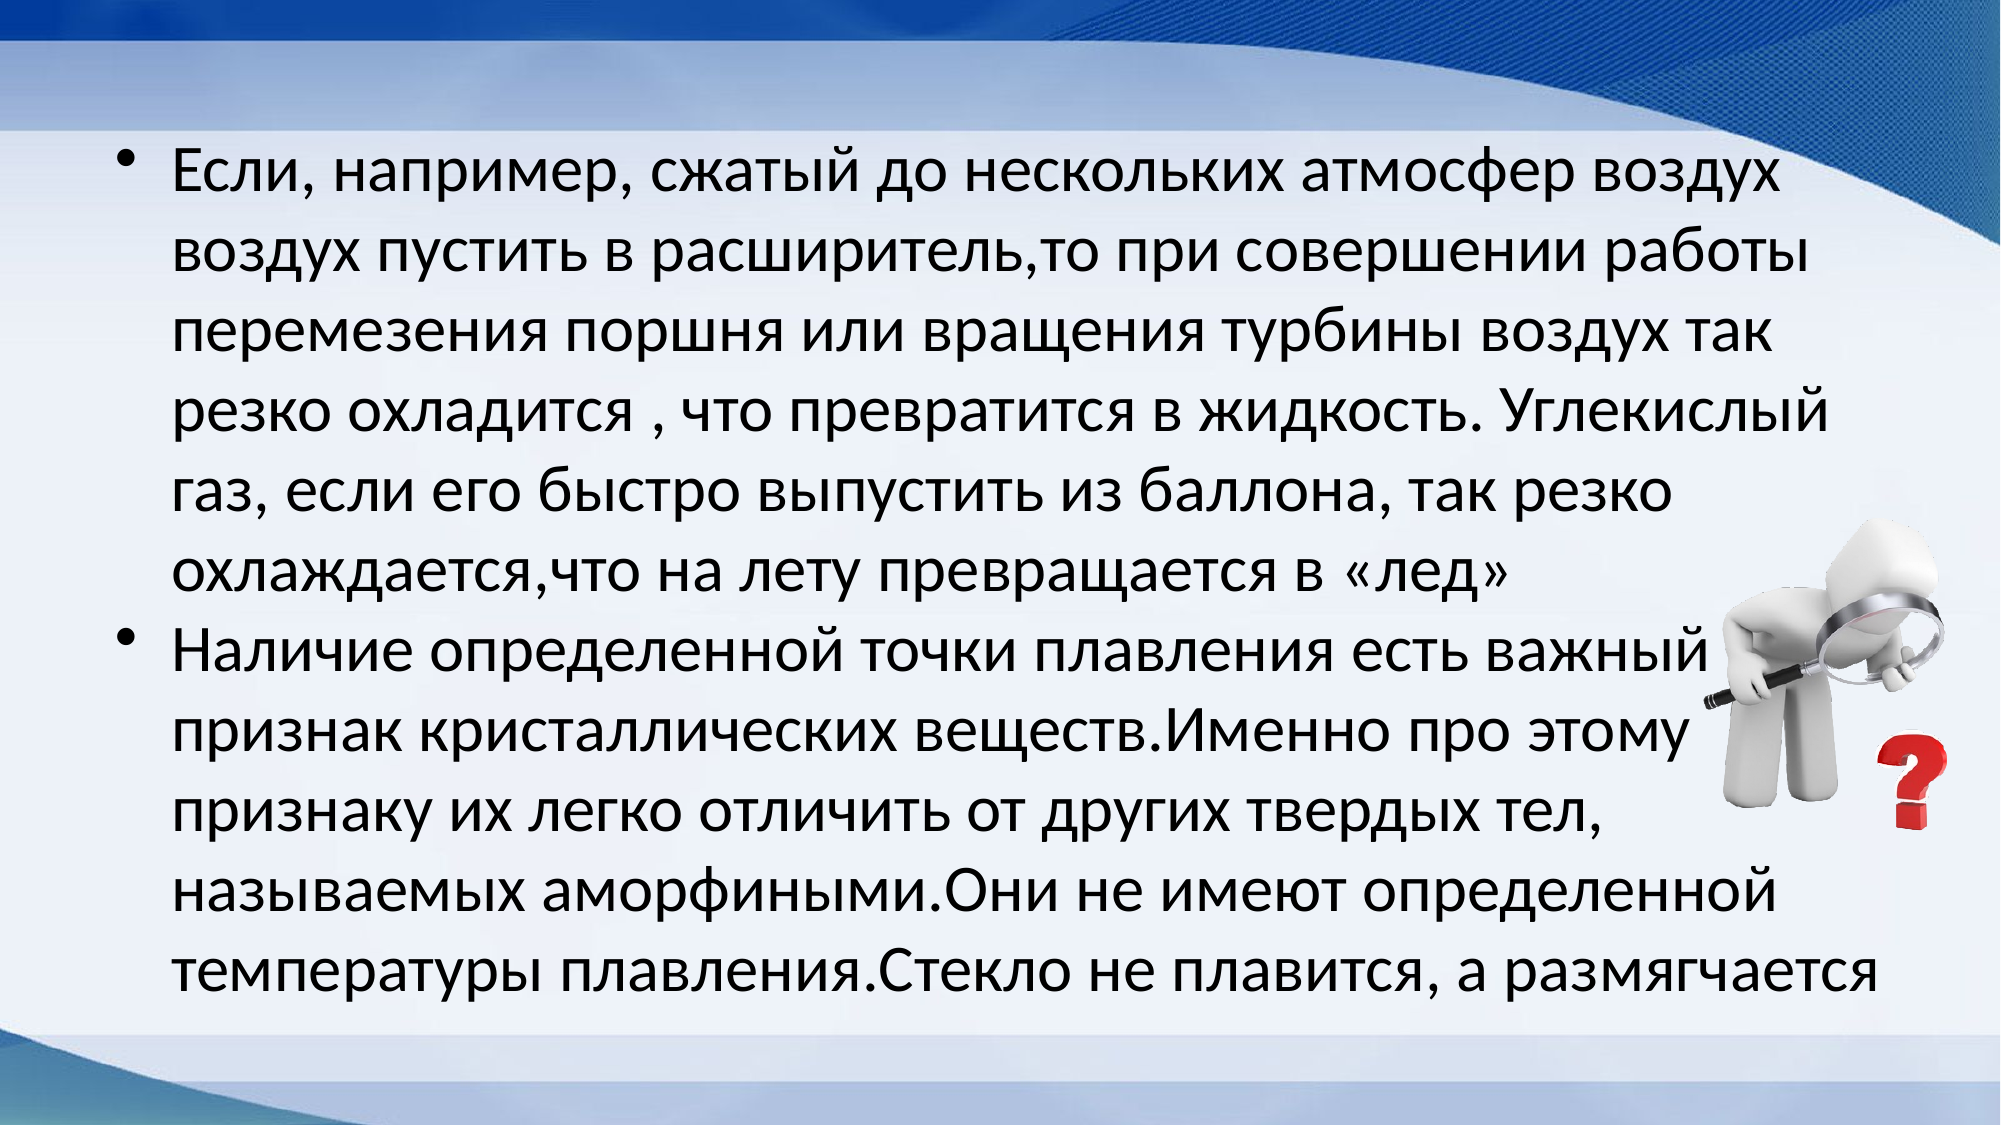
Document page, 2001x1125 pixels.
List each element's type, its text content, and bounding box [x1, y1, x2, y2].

list Если, например, сжатый до нескольких атмосфер воздух воздух пустить в расширитель,то при совершении работы перемезения поршня или вращения турбины воздух так резко охладится , что превратится в жидкость. Углекислый газ, если его быстро выпустить из баллона, так резко охлаждается,что на лету превращается в «лед» Наличие определенной точки плавления есть важный признак кристаллических веществ.Именно про этому признаку их легко отличить от других твердых тел, называемых аморфиными.Они не имеют определенной температуры плавления.Стекло не плавится, а размягчается [99, 117, 1900, 1005]
picture [0, 0, 2001, 1125]
